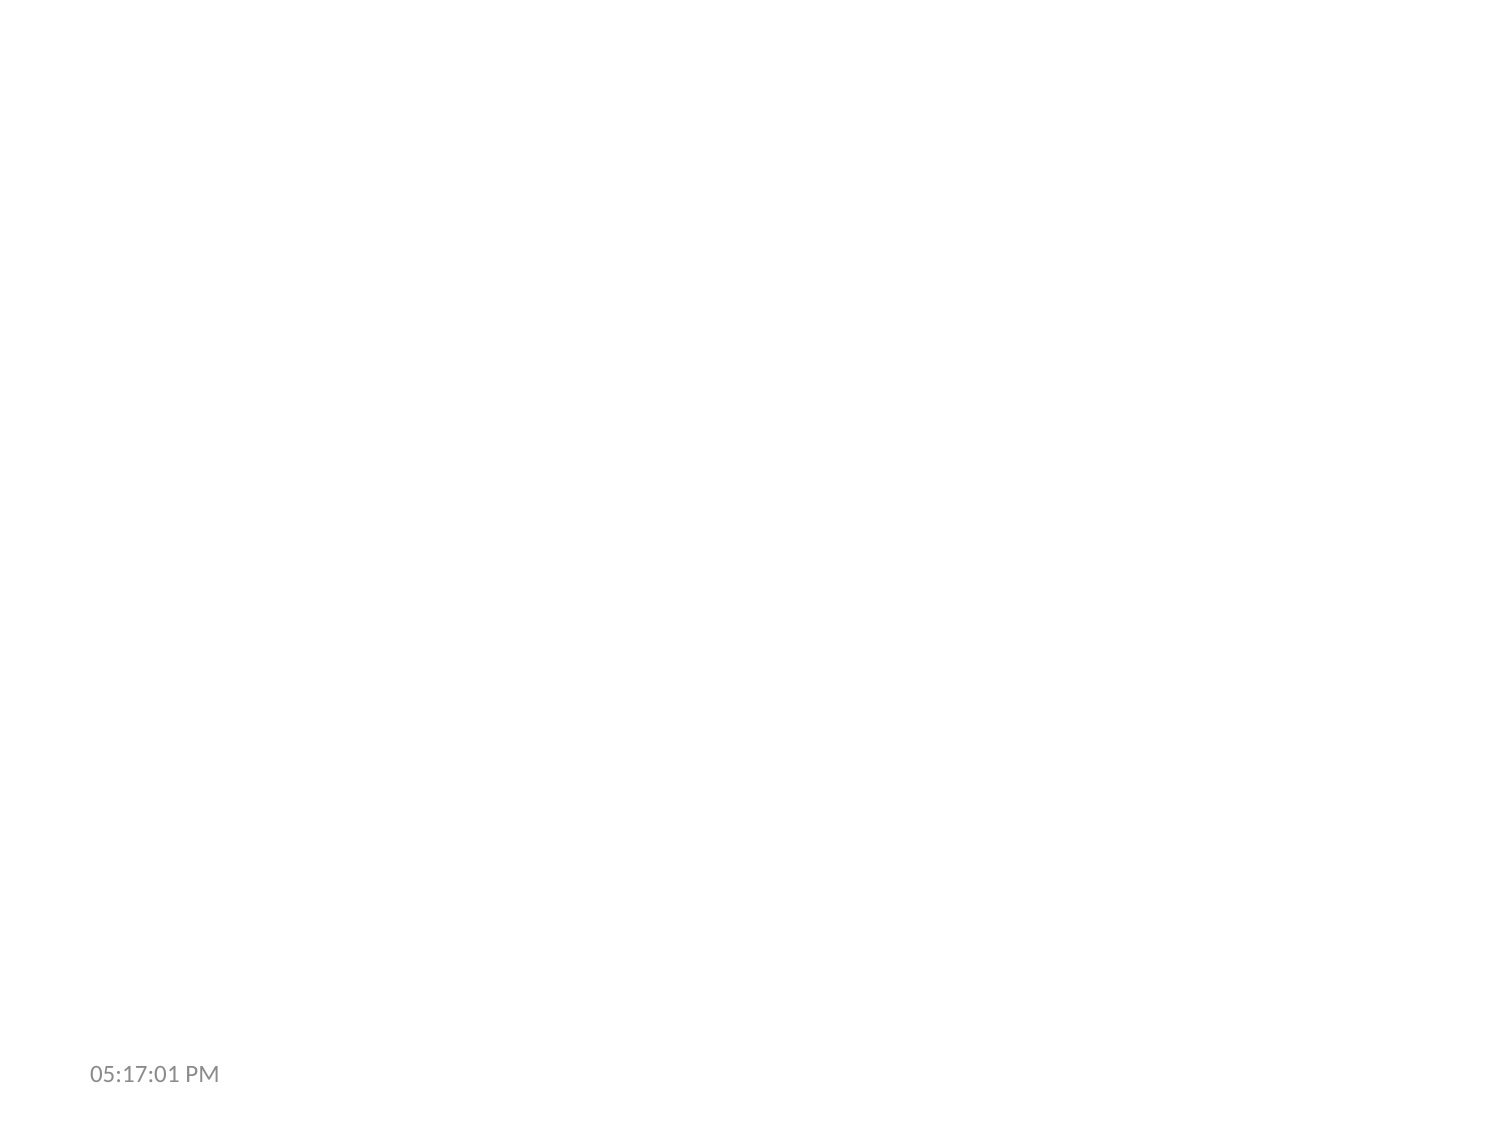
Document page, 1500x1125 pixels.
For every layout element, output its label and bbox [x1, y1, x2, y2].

slide_number [75, 1042, 425, 1103]
